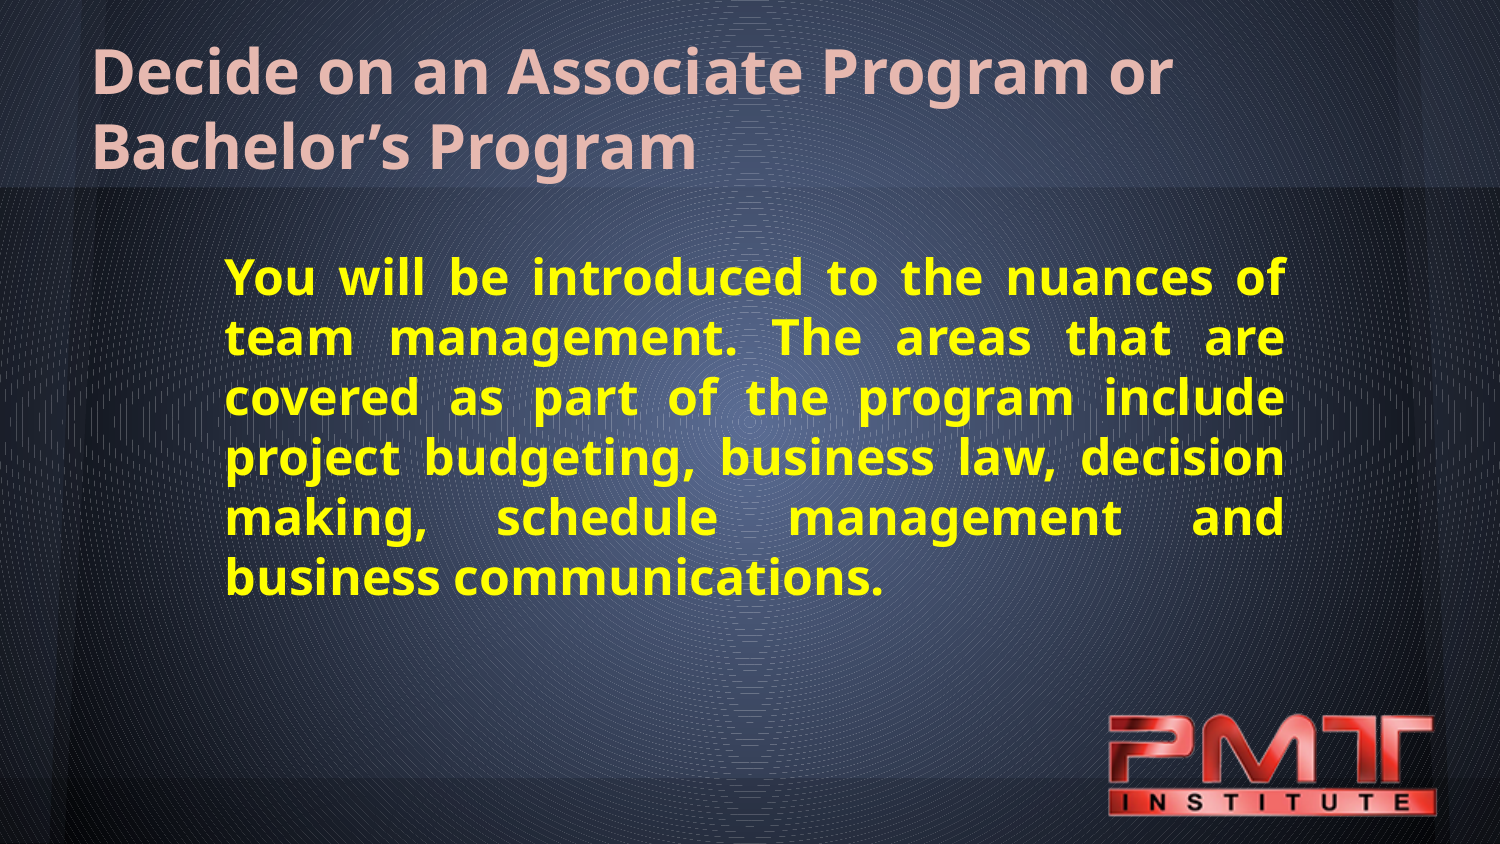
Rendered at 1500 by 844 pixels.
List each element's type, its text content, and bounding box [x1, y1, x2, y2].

picture [1061, 681, 1485, 837]
title Decide on an Associate Program or Bachelor’s Program [75, 60, 1459, 197]
list You will be introduced to the nuances of team management. The areas that are covered as part of the program include project budgeting, business law, decision making, schedule management and business communications. [209, 230, 1302, 636]
